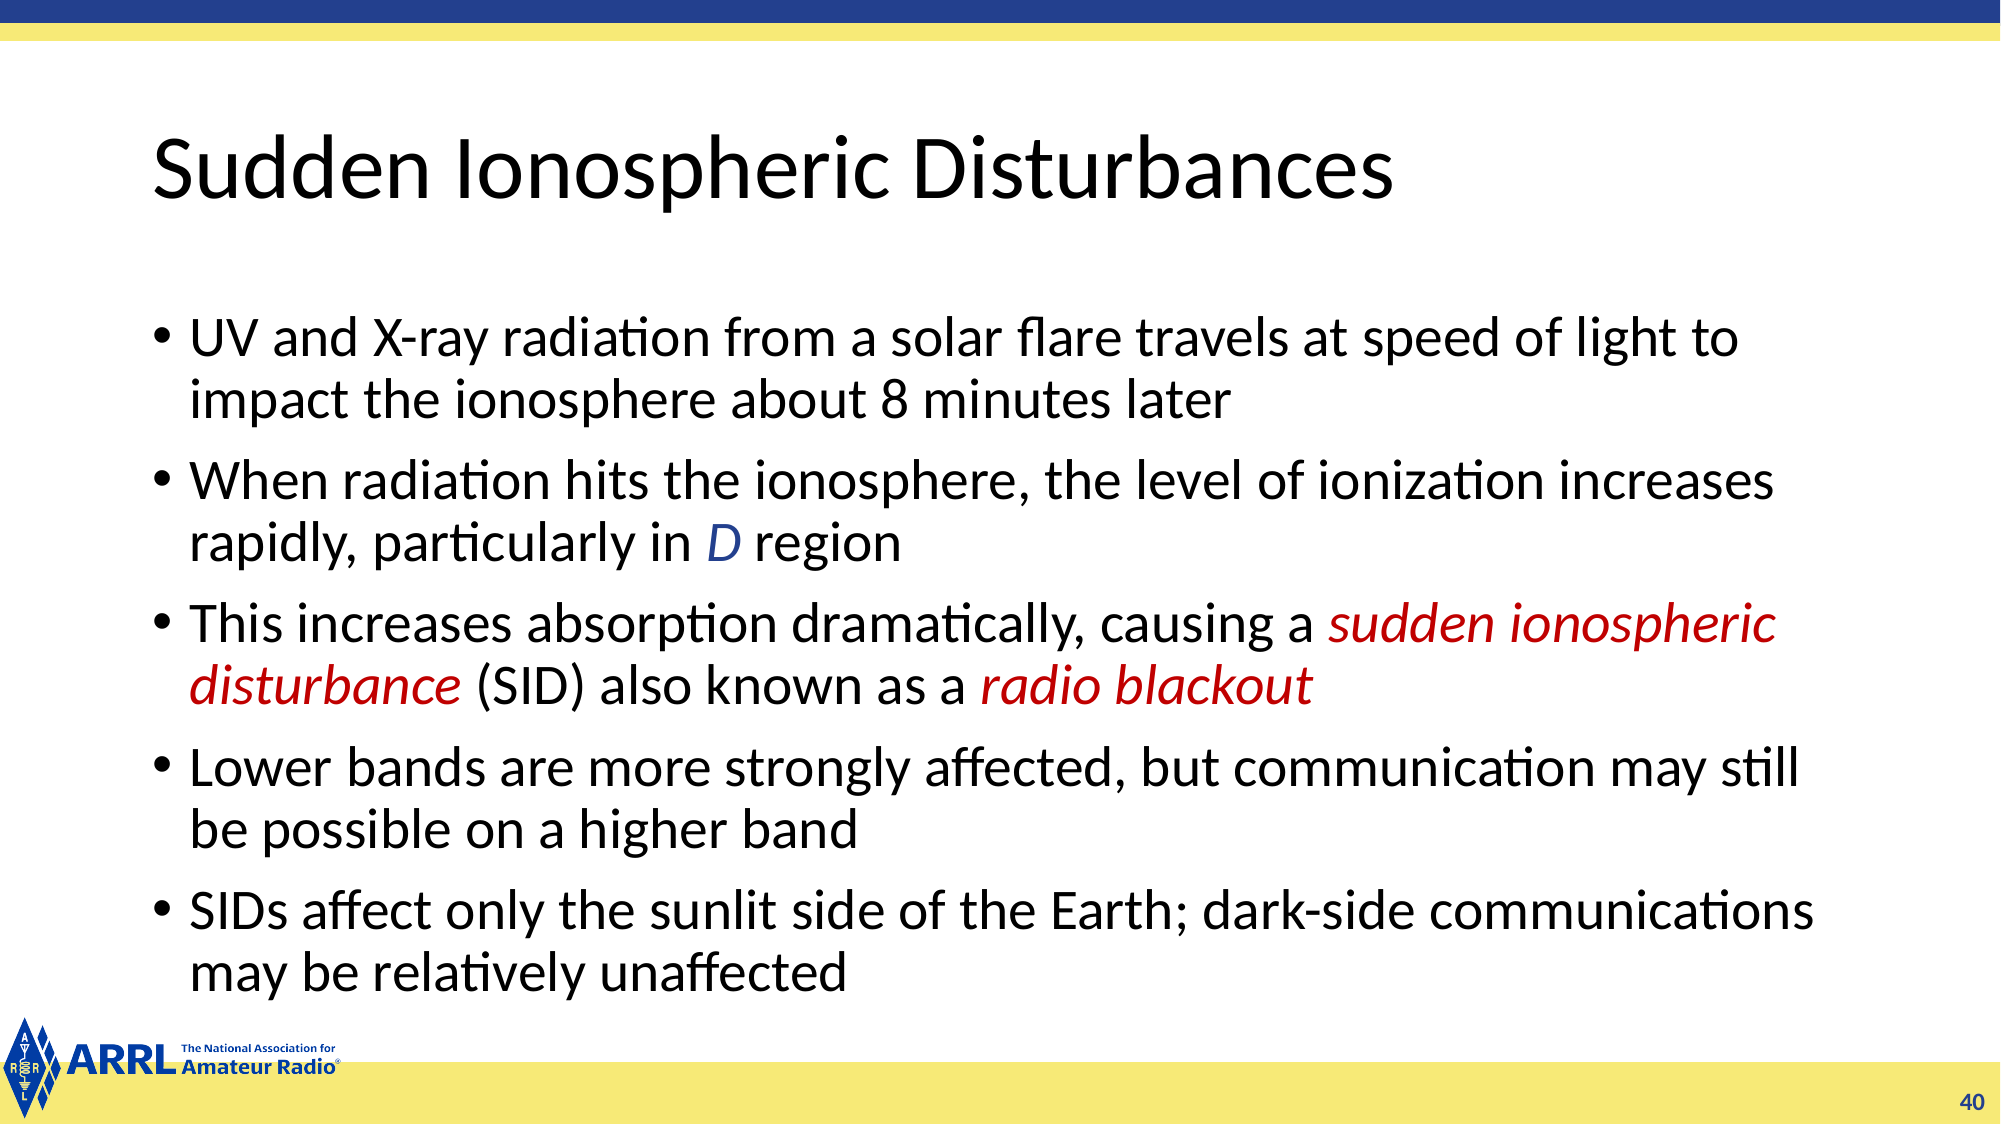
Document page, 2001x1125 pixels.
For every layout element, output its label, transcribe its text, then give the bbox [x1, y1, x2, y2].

title Sudden Ionospheric Disturbances [137, 59, 1863, 278]
list UV and X-ray radiation from a solar flare travels at speed of light to impact the ionosphere about 8 minutes later When radiation hits the ionosphere, the level of ionization increases rapidly, particularly in D region This increases absorption dramatically, causing a sudden ionospheric disturbance (SID) also known as a radio blackout Lower bands are more strongly affected, but communication may still be possible on a higher band SIDs affect only the sunlit side of the Earth; dark-side communications may be relatively unaffected [137, 299, 1863, 1014]
picture [1, 1015, 342, 1121]
